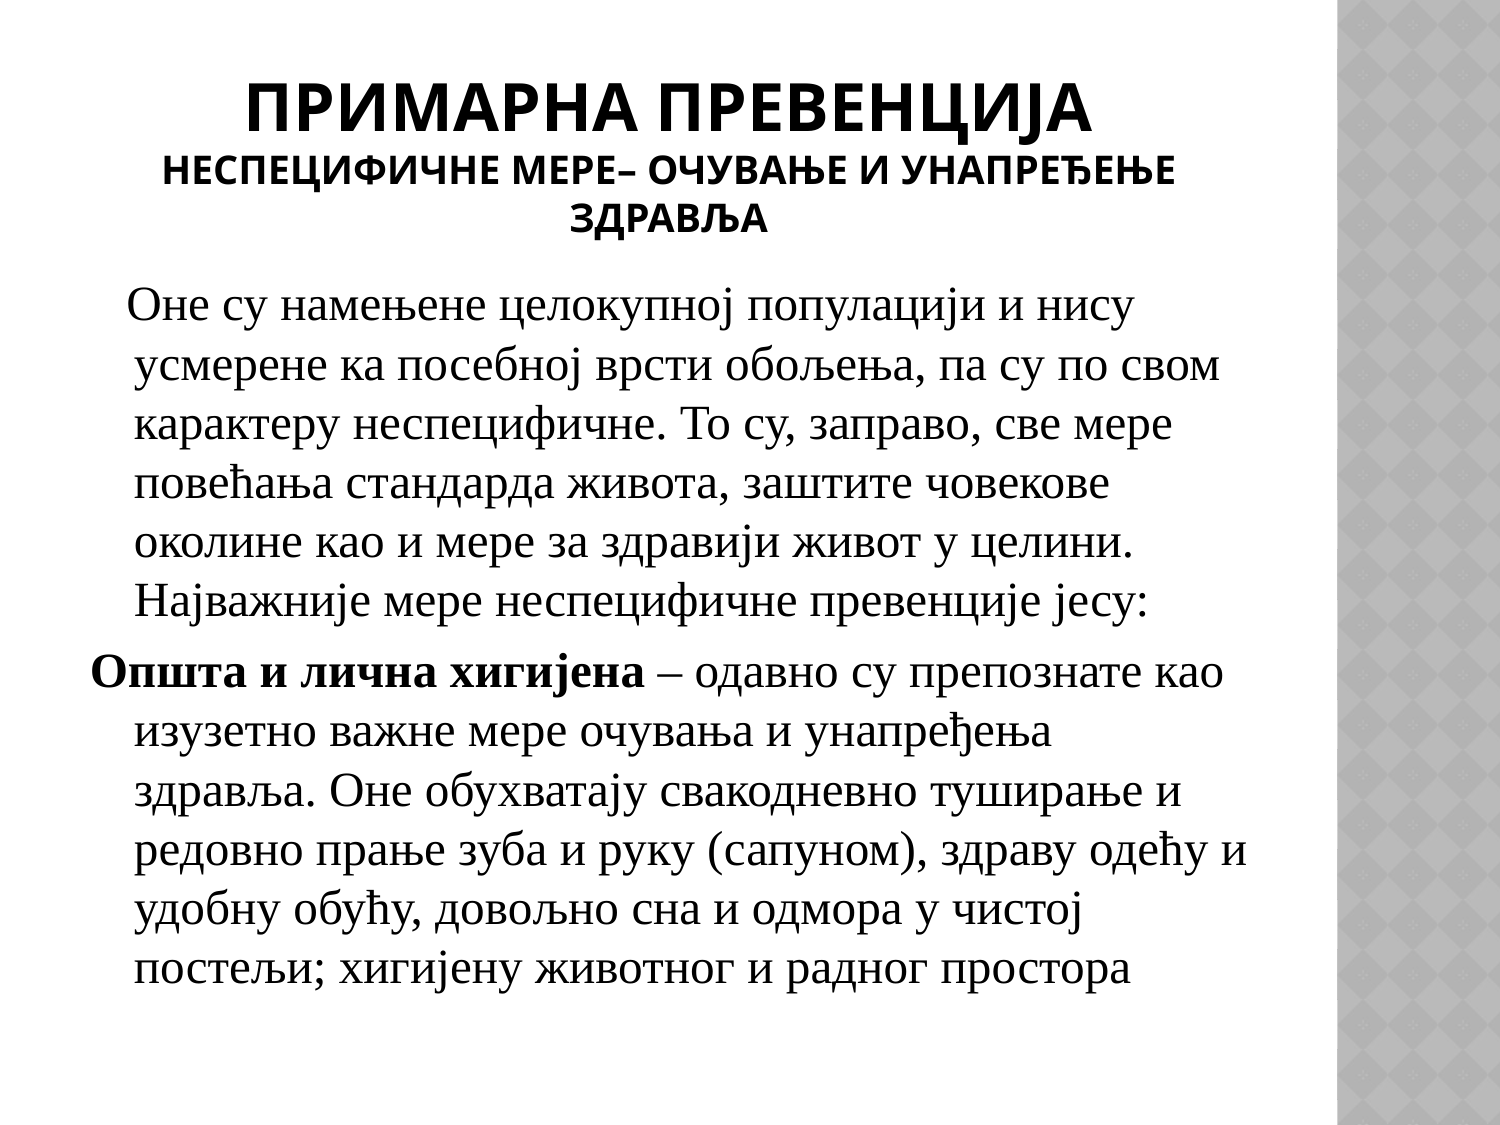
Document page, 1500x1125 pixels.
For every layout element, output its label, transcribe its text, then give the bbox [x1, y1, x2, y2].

title Примарна превенција неспецифичне мере– очување и унапређење здравља [75, 52, 1263, 240]
list Оне су намењене целокупној популацији и нису усмерене ка посебној врсти обољења, па су по свом карактеру неспецифичне. То су, заправо, све мере повећања стандарда живота, заштите човекове околине као и мере за здравији живот у целини. Најважније мере неспецифичне превенције јесу: Општа и лична хигијена – одавно су препознате као изузетно важне мере очувања и унапређења здравља. Оне обухватају свакодневно туширање и редовно прање зуба и руку (сапуном), здраву одећу и удобну обућу, довољно сна и одмора у чистој постељи; хигијену животног и радног простора [75, 264, 1263, 1059]
